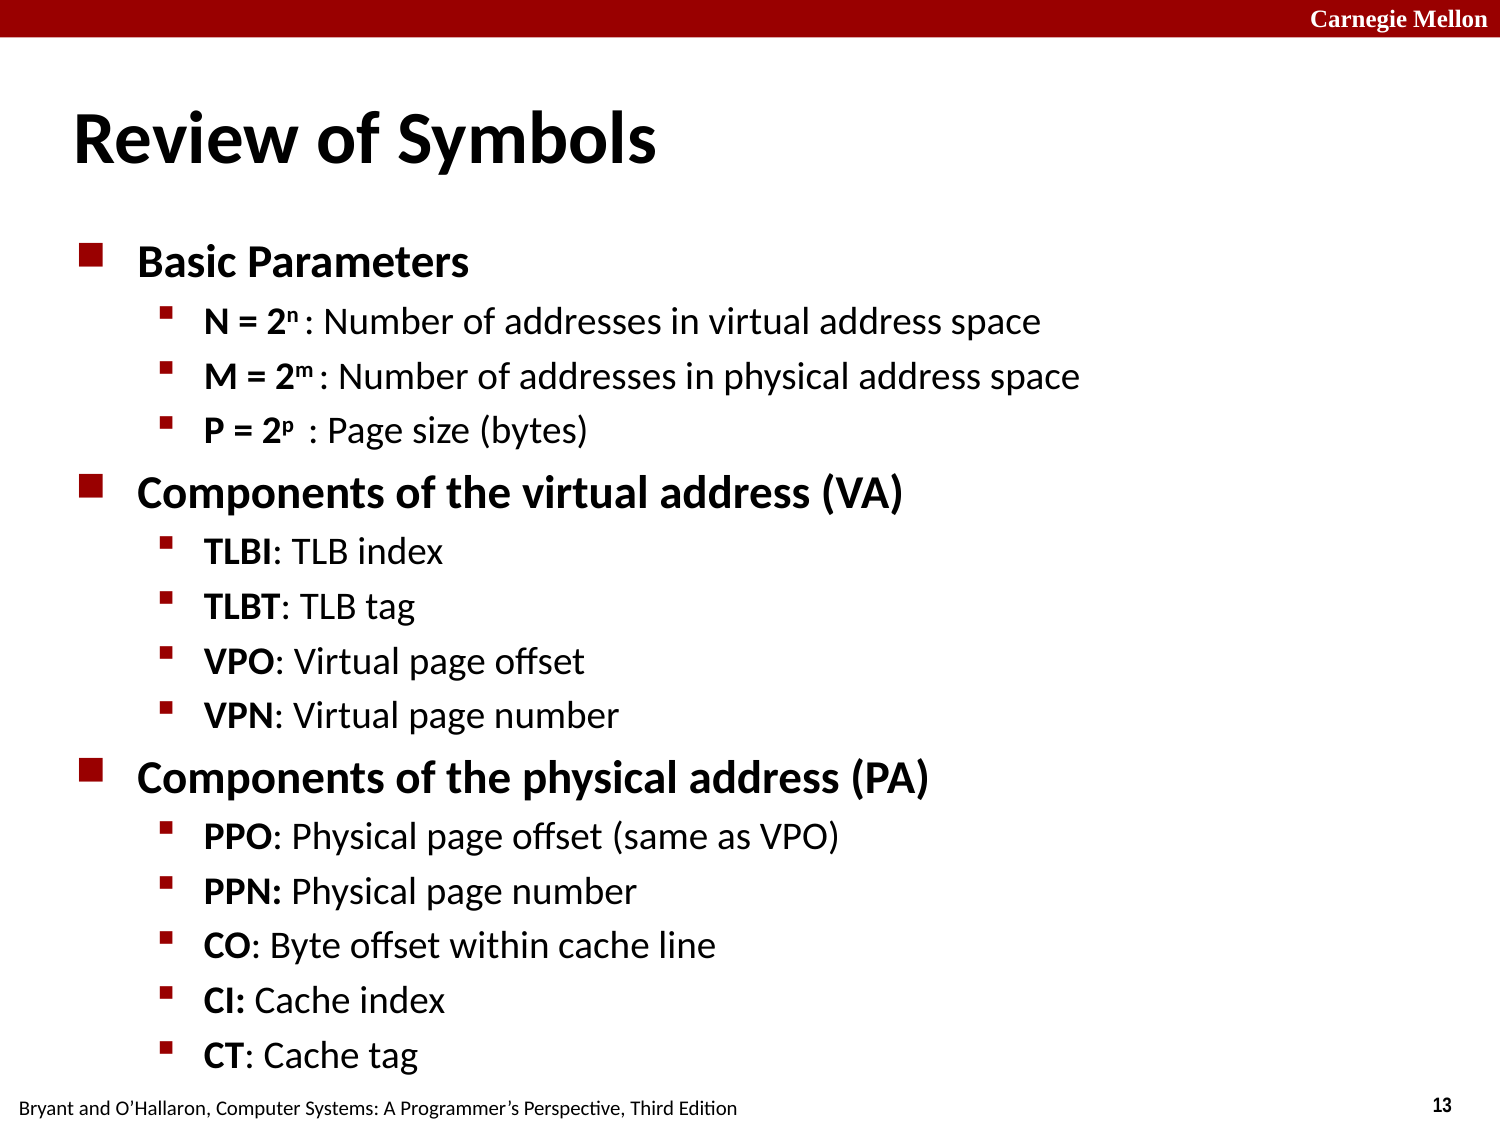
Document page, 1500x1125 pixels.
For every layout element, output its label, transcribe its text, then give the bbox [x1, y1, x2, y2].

list Basic Parameters N = 2n : Number of addresses in virtual address space M = 2m : Number of addresses in physical address space P = 2p : Page size (bytes) Components of the virtual address (VA) TLBI: TLB index TLBT: TLB tag VPO: Virtual page offset VPN: Virtual page number Components of the physical address (PA) PPO: Physical page offset (same as VPO) PPN: Physical page number CO: Byte offset within cache line CI: Cache index CT: Cache tag [64, 223, 1361, 1088]
title Review of Symbols [58, 71, 1305, 197]
